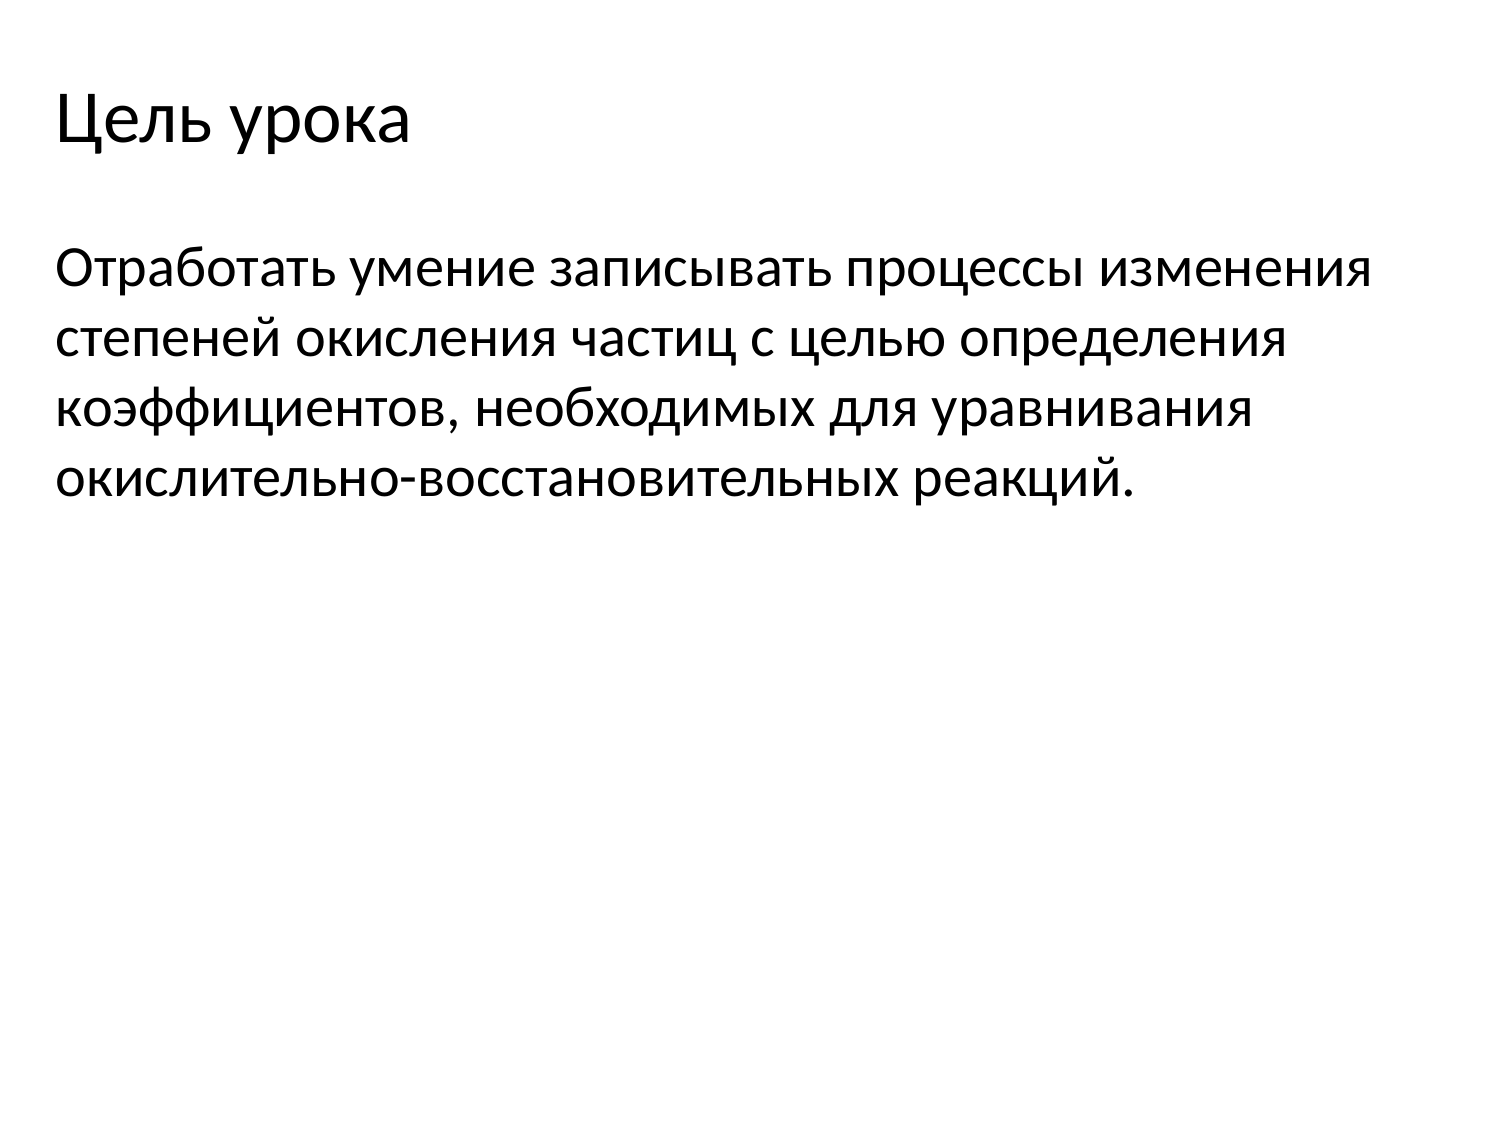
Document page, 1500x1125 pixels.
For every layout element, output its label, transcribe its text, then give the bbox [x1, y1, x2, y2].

text_box Цель урока [41, 113, 1392, 219]
text_box Отработать умение записывать процессы изменения степеней окисления частиц с целью определения коэффициентов, необходимых для уравнивания окислительно-восстановительных реакций. [41, 219, 1465, 516]
